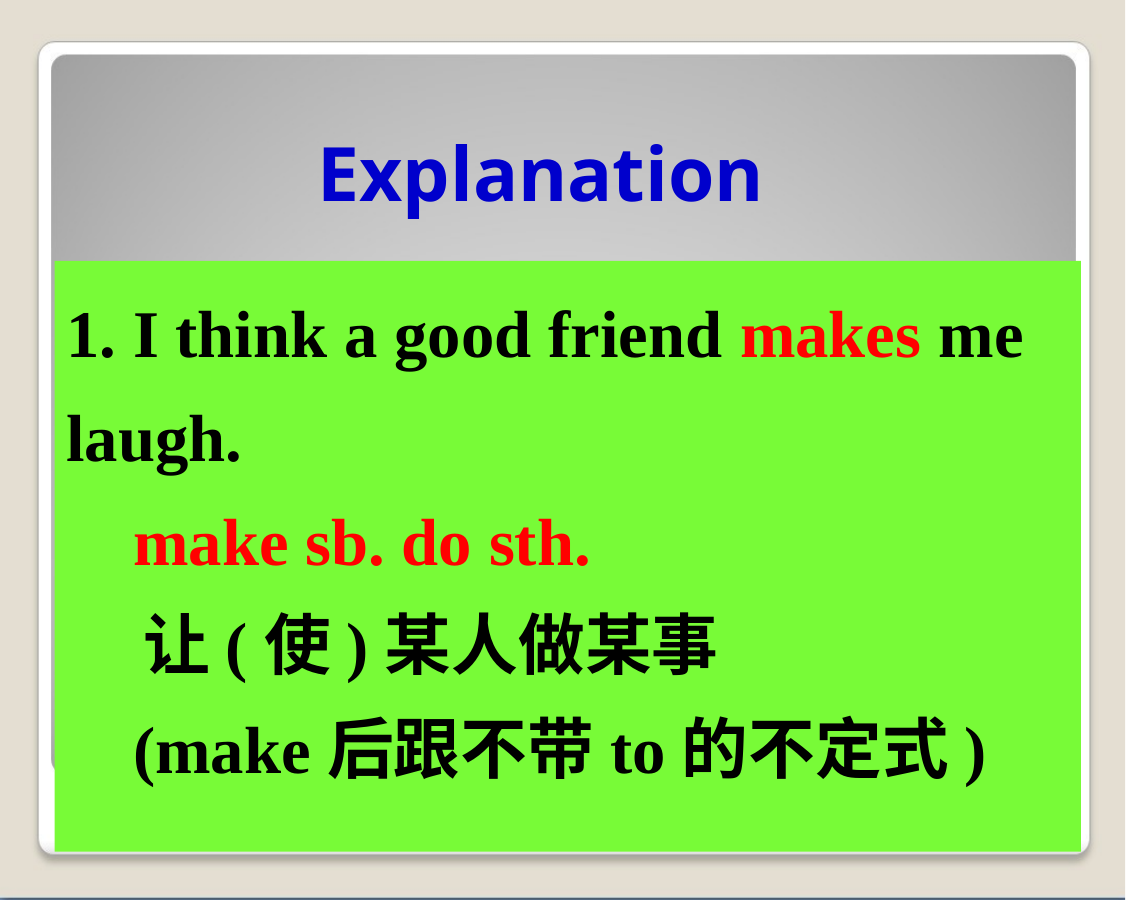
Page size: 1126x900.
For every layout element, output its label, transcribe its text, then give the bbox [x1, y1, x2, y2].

list 1. I think a good friend makes me laugh. make sb. do sth. 让(使)某人做某事 (make后跟不带to的不定式) [54, 260, 1081, 852]
picture [0, 0, 1126, 900]
text_box Explanation [279, 119, 823, 224]
